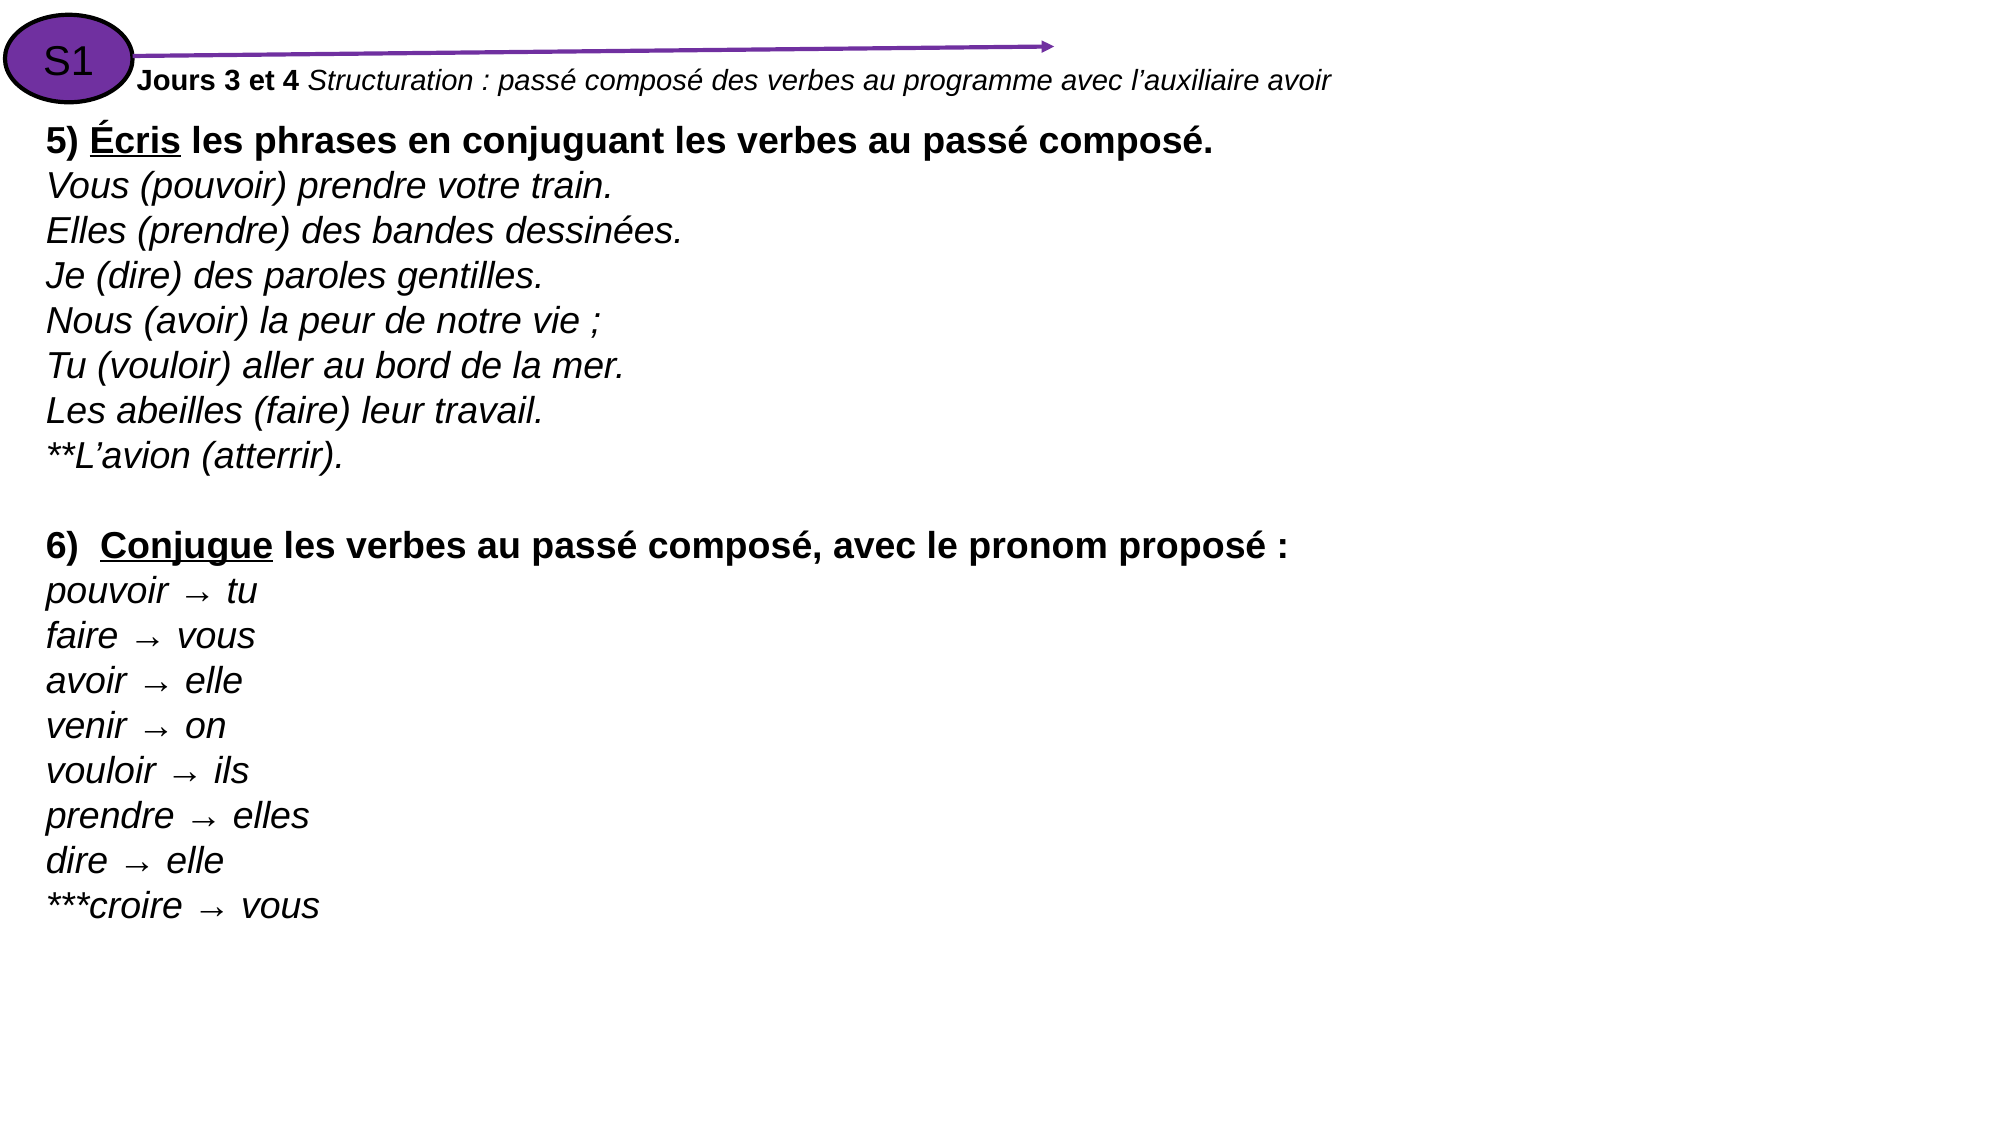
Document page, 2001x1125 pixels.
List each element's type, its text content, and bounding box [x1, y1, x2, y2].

text_box S1 [4, 14, 132, 103]
text_box 5) Écris les phrases en conjuguant les verbes au passé composé. Vous (pouvoir) prendre votre train. Elles (prendre) des bandes dessinées. Je (dire) des paroles gentilles. Nous (avoir) la peur de notre vie ; Tu (vouloir) aller au bord de la mer. Les abeilles (faire) leur travail. **L’avion (atterrir). 6) Conjugue les verbes au passé composé, avec le pronom proposé : pouvoir → tu faire → vous avoir → elle venir → on vouloir → ils prendre → elles dire → elle ***croire → vous [39, 109, 1934, 1027]
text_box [132, 46, 1055, 56]
text_box Jours 3 et 4 Structuration : passé composé des verbes au programme avec l’auxiliaire avoir [117, 54, 1352, 110]
